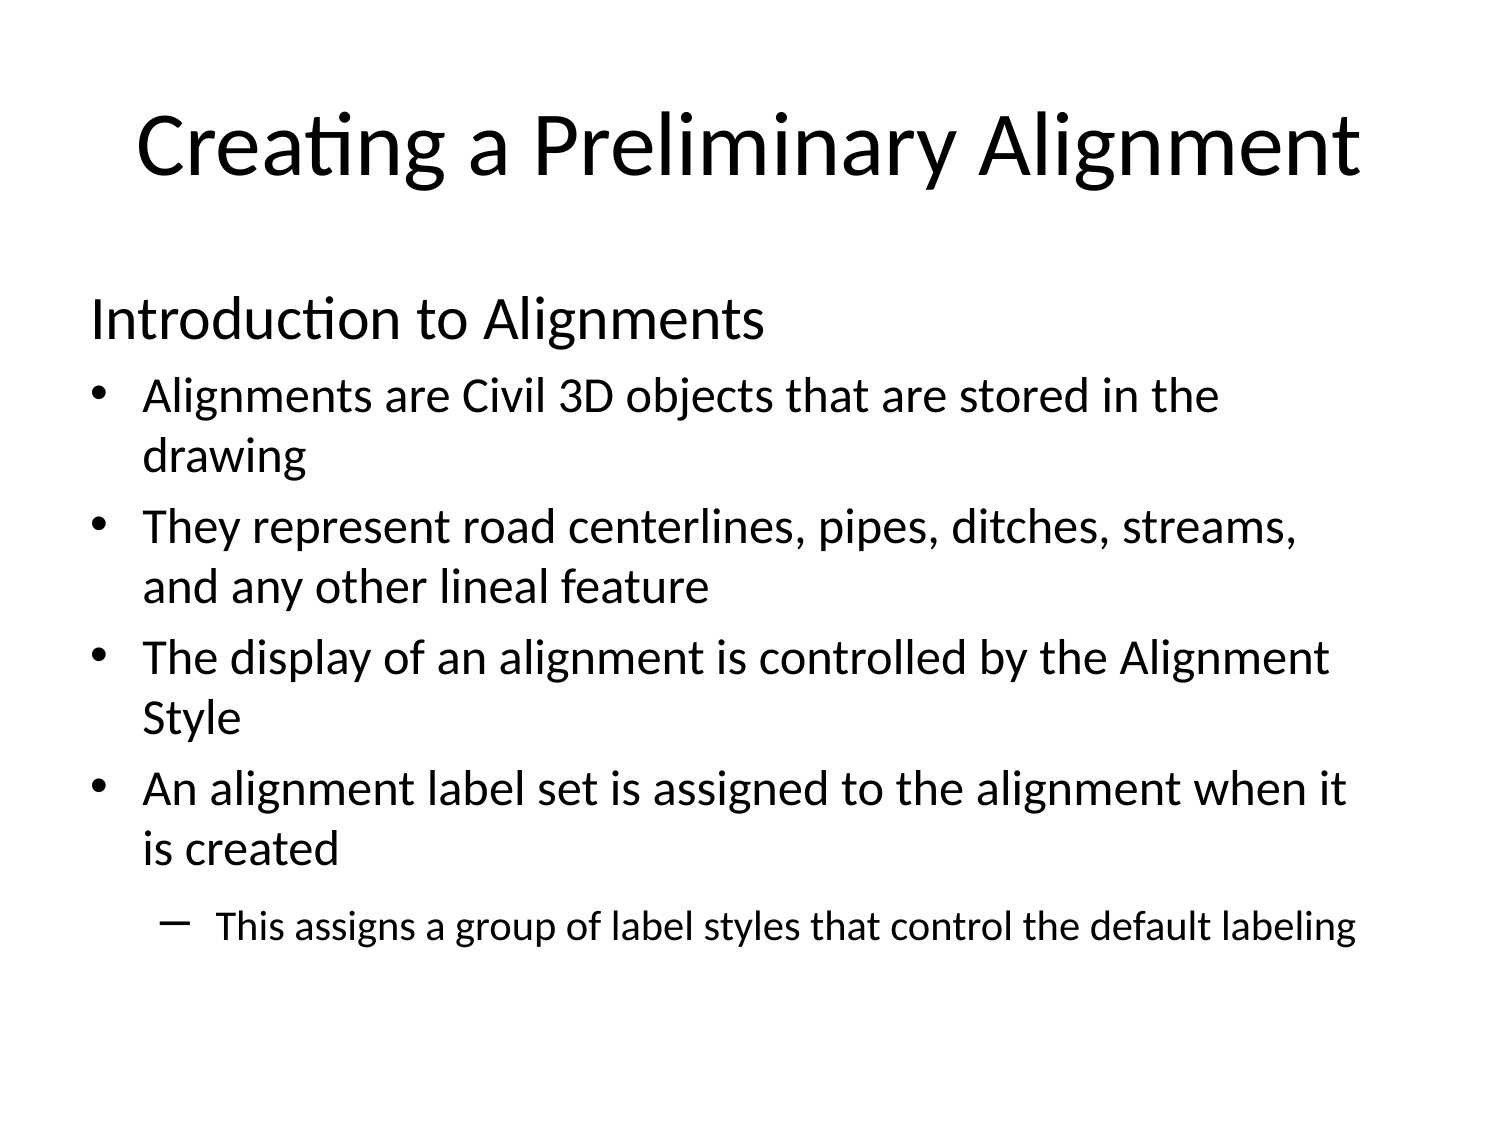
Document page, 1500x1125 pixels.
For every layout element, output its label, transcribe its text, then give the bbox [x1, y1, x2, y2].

title Creating a Preliminary Alignment [75, 45, 1425, 233]
list Introduction to Alignments Alignments are Civil 3D objects that are stored in the drawing They represent road centerlines, pipes, ditches, streams, and any other lineal feature The display of an alignment is controlled by the Alignment Style An alignment label set is assigned to the alignment when it is created This assigns a group of label styles that control the default labeling [75, 270, 1375, 1013]
